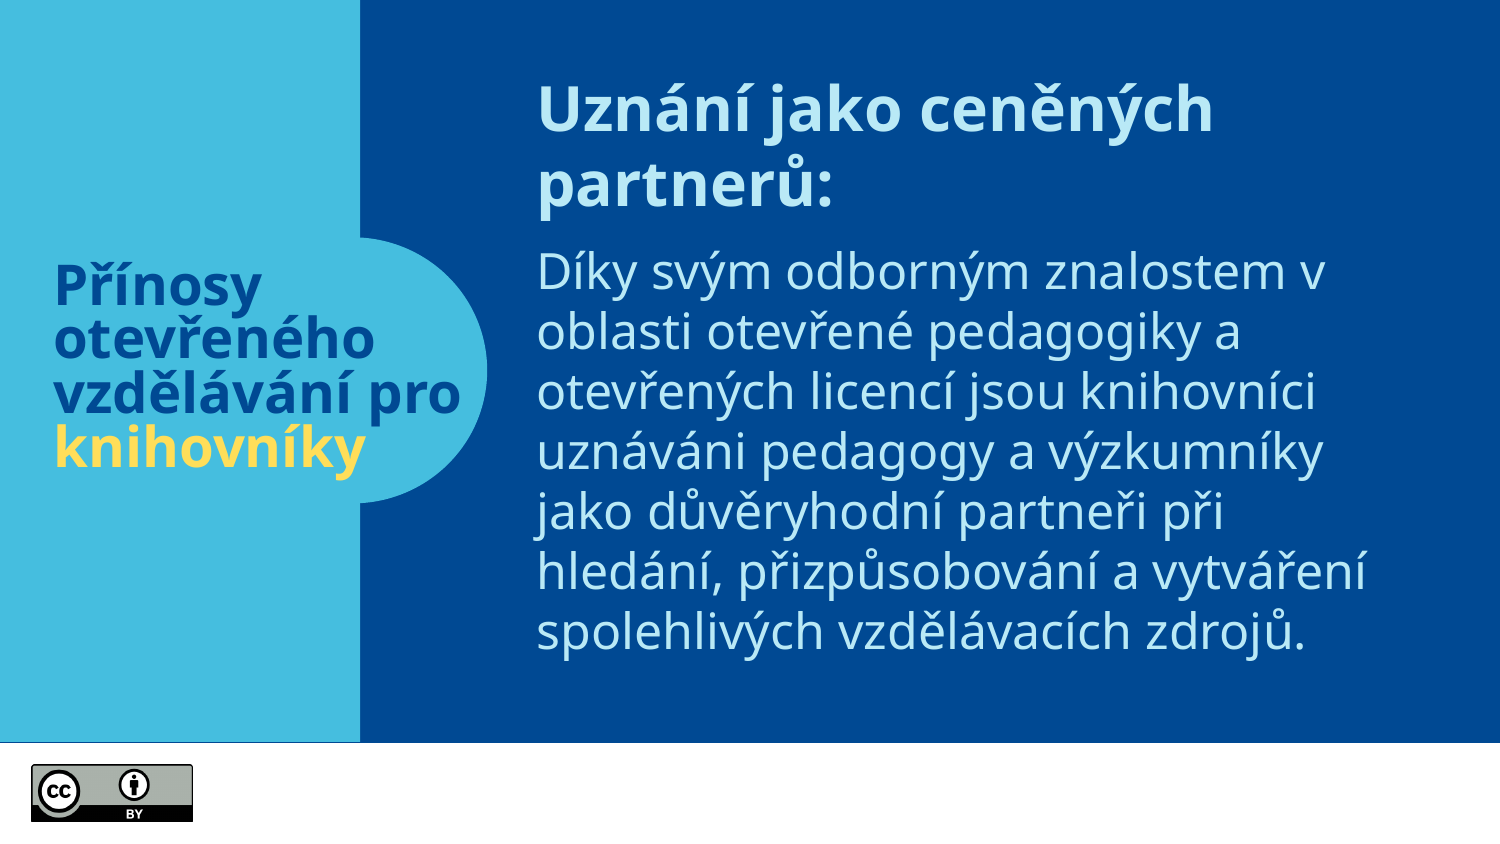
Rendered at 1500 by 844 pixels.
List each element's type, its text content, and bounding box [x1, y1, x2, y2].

text_box [482, 333, 488, 407]
picture [31, 764, 193, 822]
text_box [304, 237, 401, 246]
text_box [300, 493, 405, 504]
text_box Uznání jako ceněných partnerů: Díky svým odborným znalostem v oblasti otevřené pedagogiky a otevřených licencí jsou knihovníci uznáváni pedagogy a výzkumníky jako důvěryhodní partneři při hledání, přizpůsobování a vytváření spolehlivých vzdělávacích zdrojů. [521, 53, 1436, 675]
text_box [0, 0, 361, 742]
text_box Přínosy otevřeného vzdělávání pro knihovníky [38, 246, 482, 493]
text_box [0, 750, 1500, 844]
